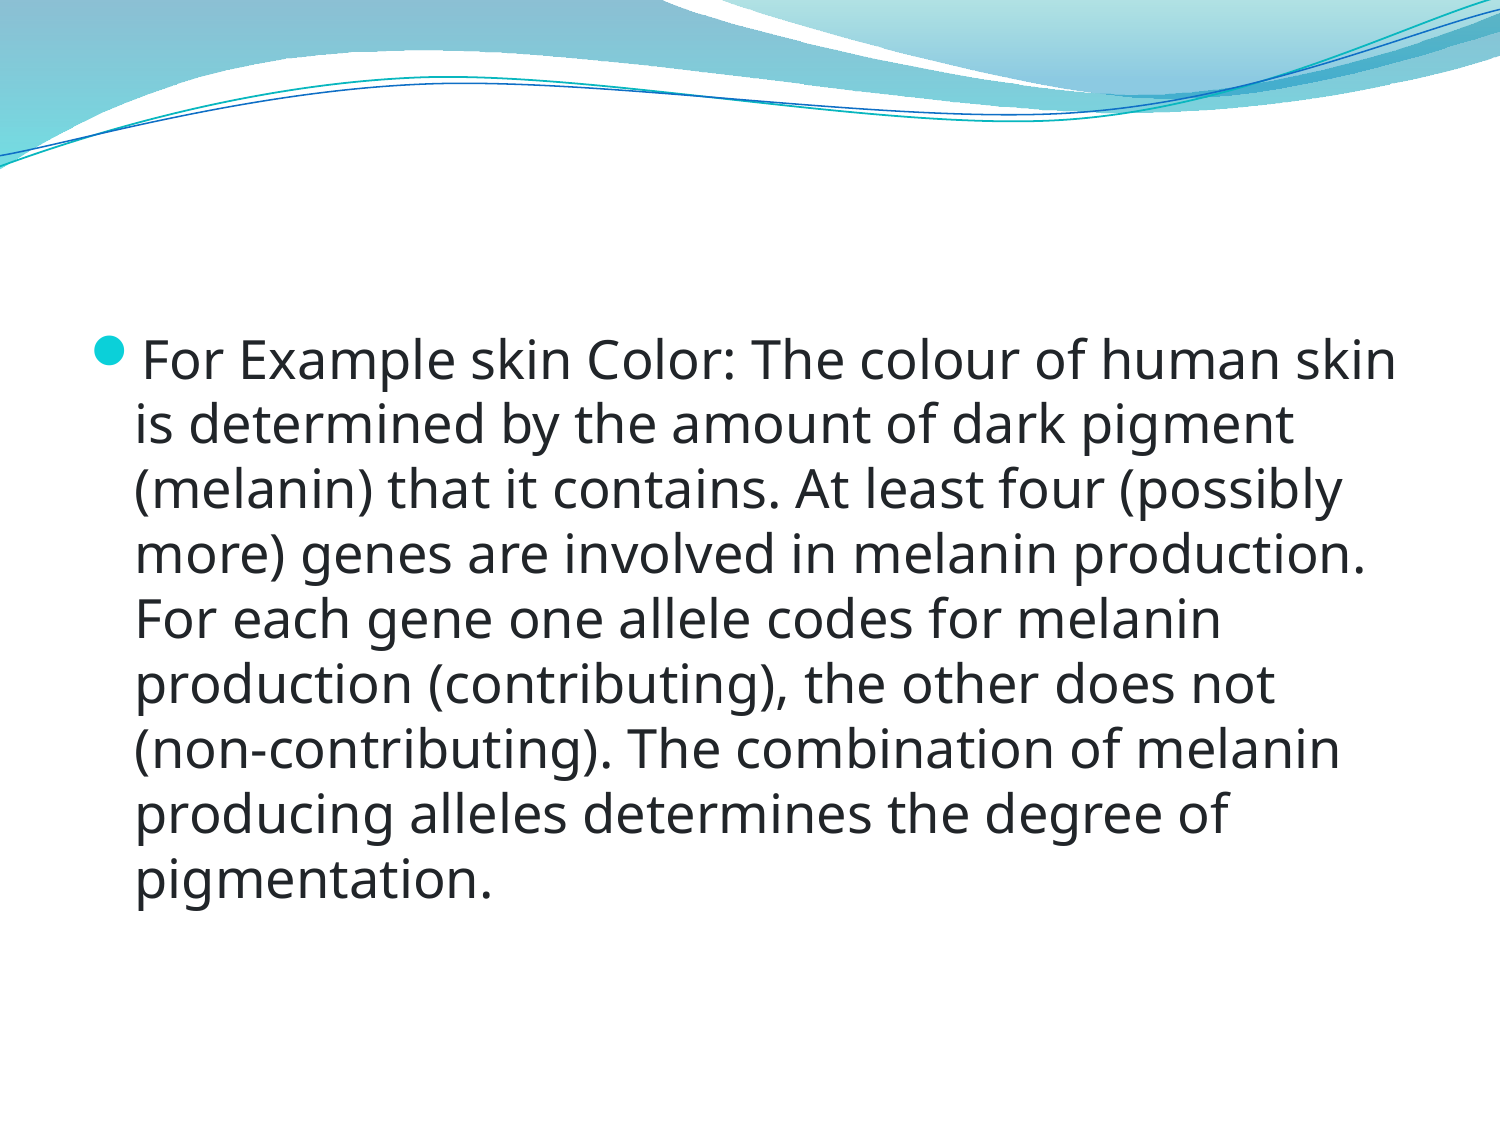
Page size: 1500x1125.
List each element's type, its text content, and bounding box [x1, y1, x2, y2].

list For Example skin Color: The colour of human skin is determined by the amount of dark pigment (melanin) that it contains. At least four (possibly more) genes are involved in melanin production. For each gene one allele codes for melanin production (contributing), the other does not (non-contributing). The combination of melanin producing alleles determines the degree of pigmentation. [75, 317, 1425, 1038]
